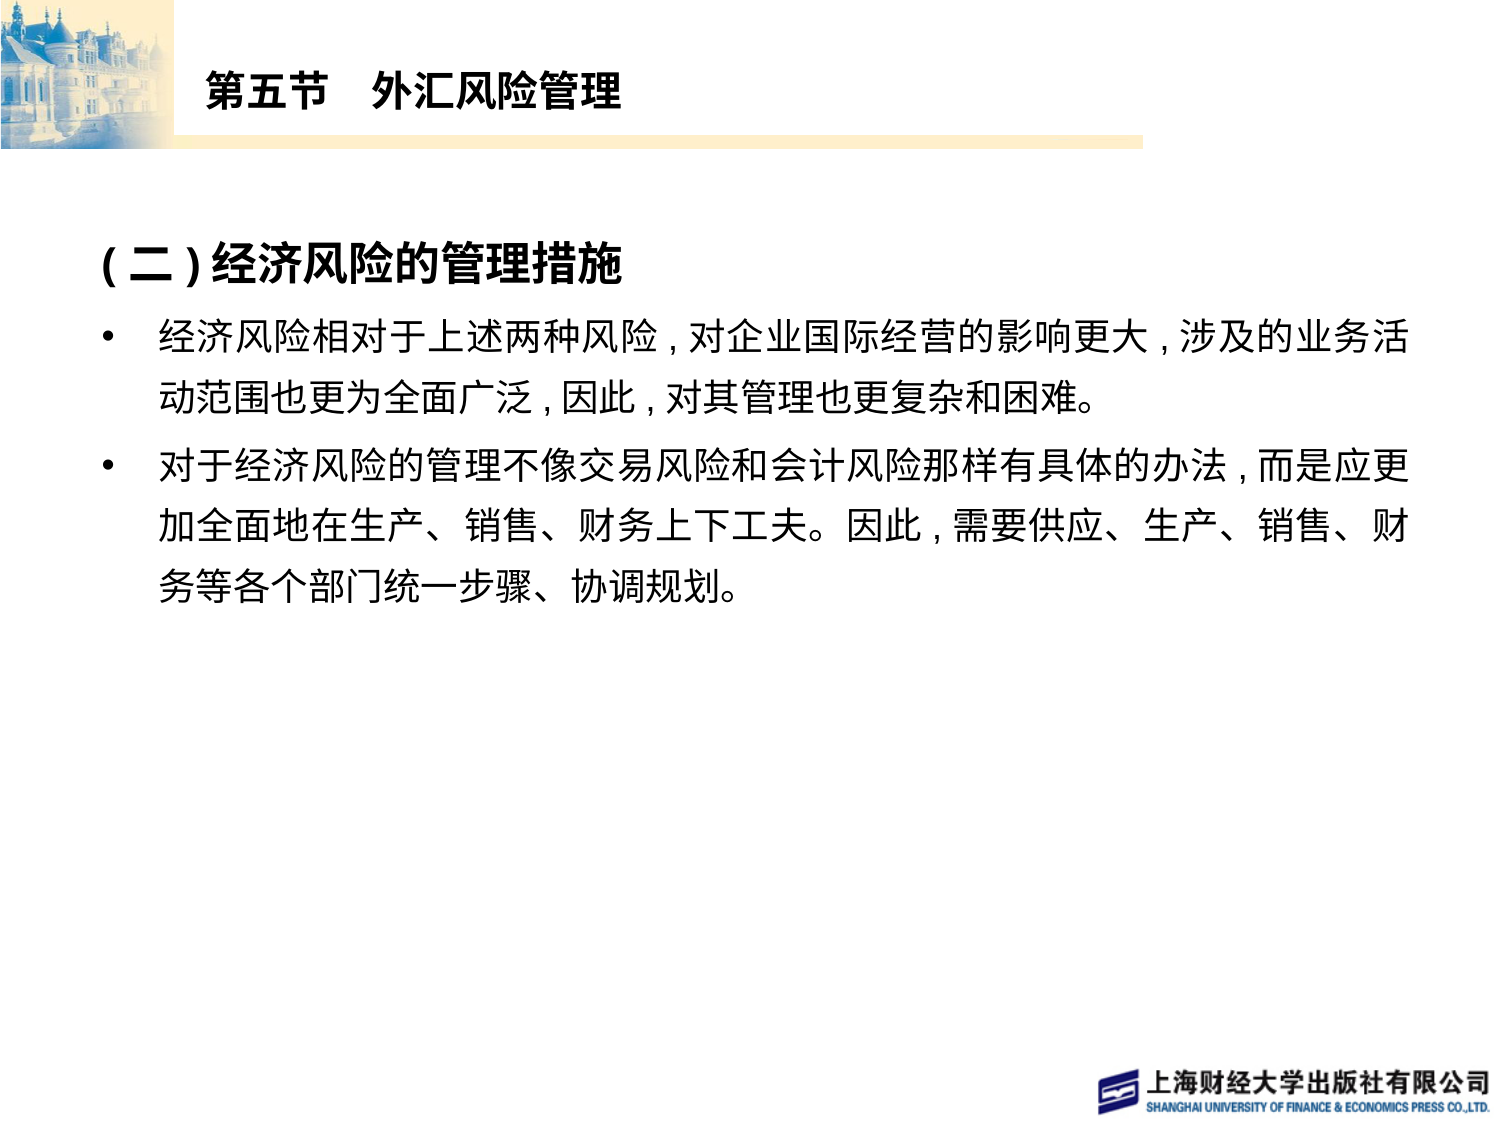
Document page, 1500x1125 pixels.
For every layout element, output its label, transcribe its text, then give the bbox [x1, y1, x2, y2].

picture [1097, 1065, 1494, 1120]
list (二)经济风险的管理措施 经济风险相对于上述两种风险,对企业国际经营的影响更大,涉及的业务活动范围也更为全面广泛,因此,对其管理也更复杂和困难。 对于经济风险的管理不像交易风险和会计风险那样有具体的办法,而是应更加全面地在生产、销售、财务上下工夫。因此,需要供应、生产、销售、财务等各个部门统一步骤、协调规划。 [86, 207, 1425, 1071]
picture [0, 0, 1143, 149]
title 第五节 外汇风险管理 [189, 36, 1262, 143]
